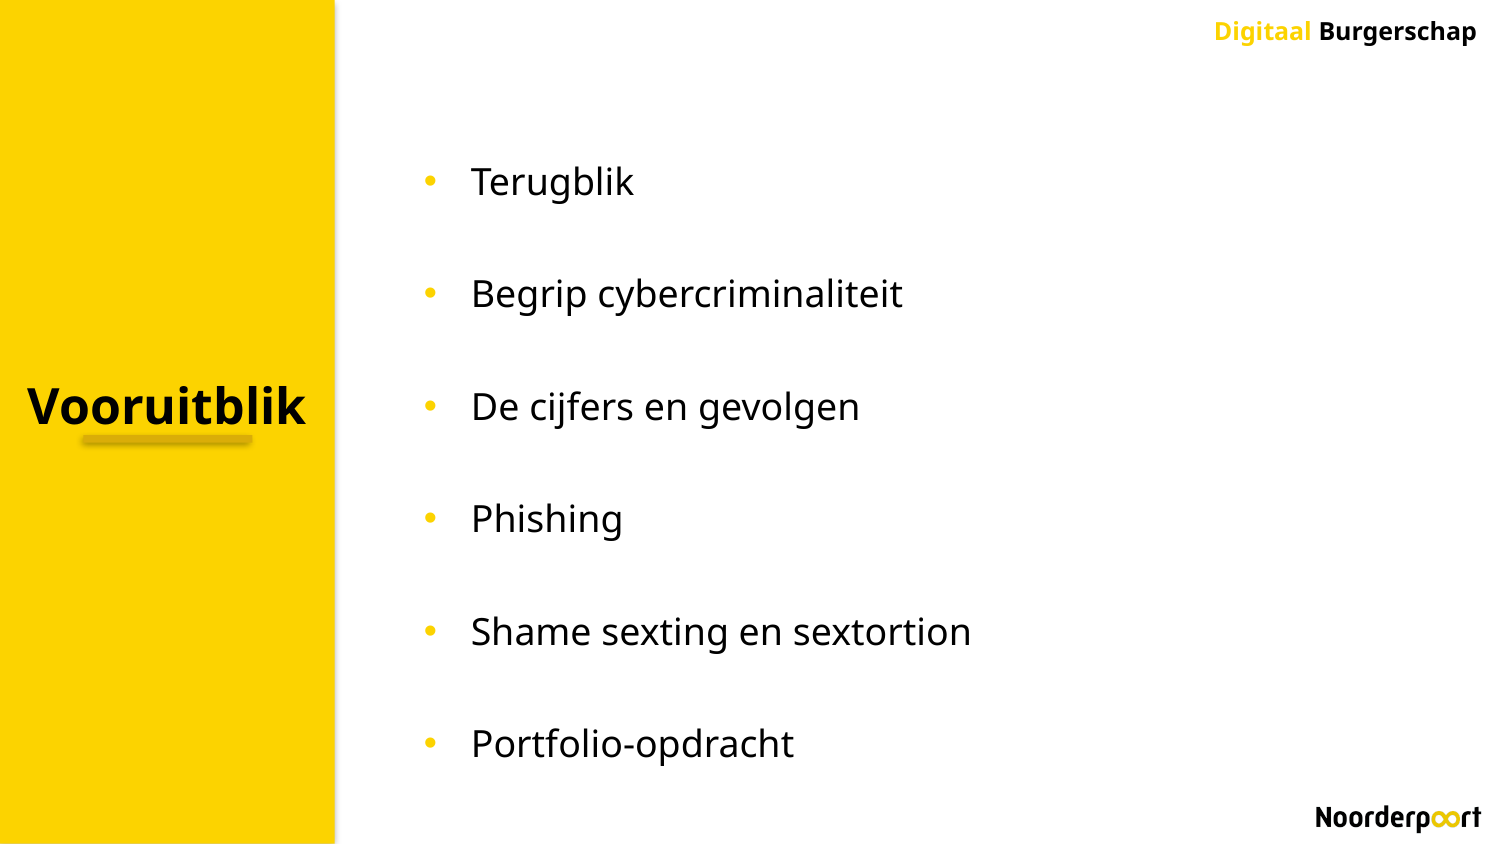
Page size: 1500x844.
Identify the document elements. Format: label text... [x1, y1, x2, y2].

text_box Digitaal Burgerschap [1199, 8, 1500, 54]
text_box Vooruitblik [4, 366, 331, 442]
text_box [83, 434, 253, 443]
text_box Terugblik Begrip cybercriminaliteit De cijfers en gevolgen Phishing Shame sexting en sextortion Portfolio-opdracht [409, 82, 1313, 773]
text_box [0, 0, 335, 844]
picture [1315, 804, 1482, 835]
